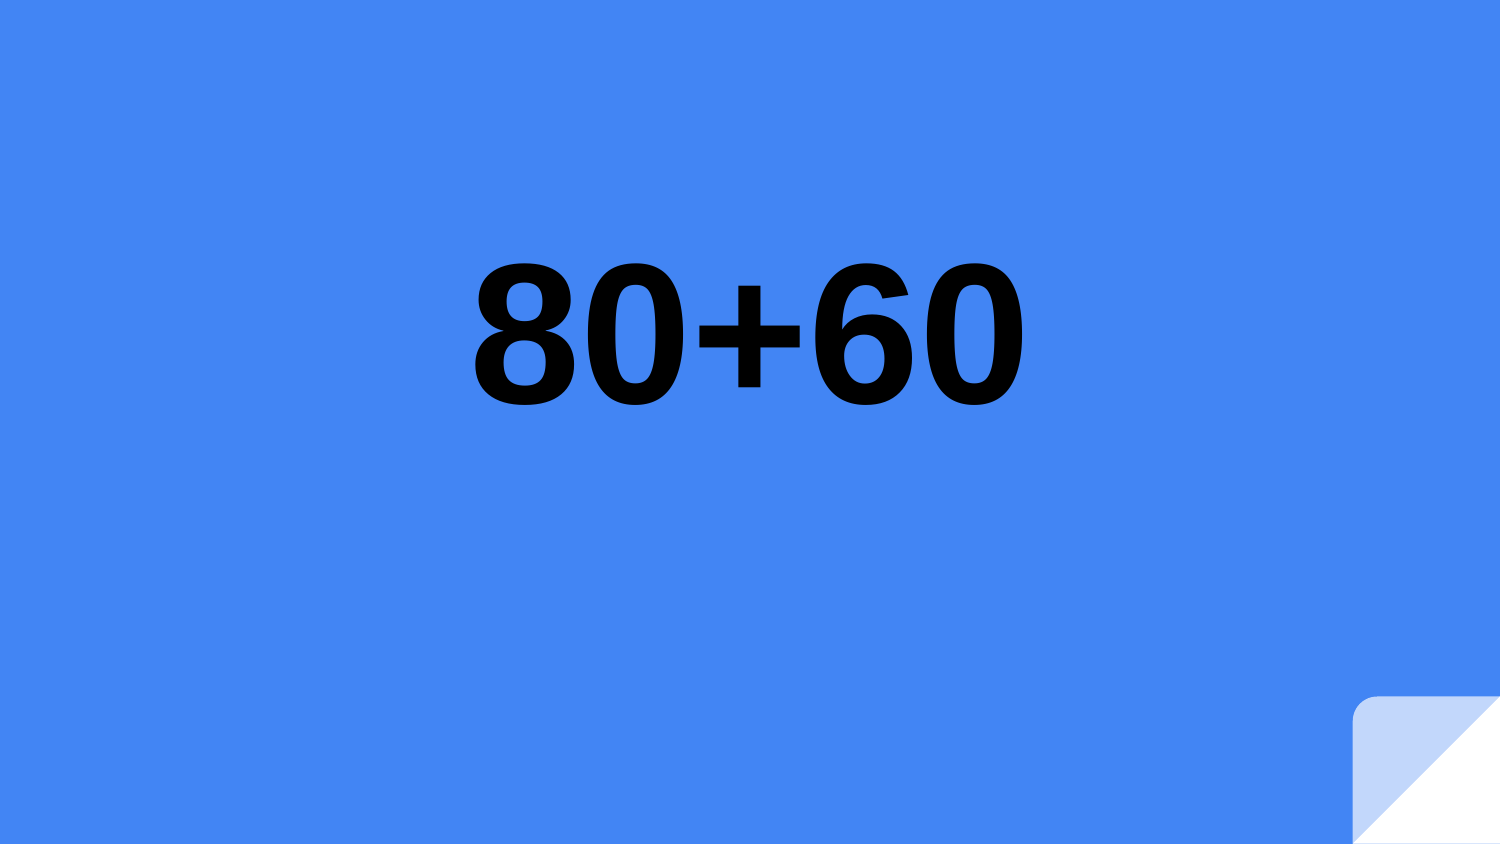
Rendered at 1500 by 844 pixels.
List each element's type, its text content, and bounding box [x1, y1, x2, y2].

title 80+60 [51, 207, 1449, 459]
